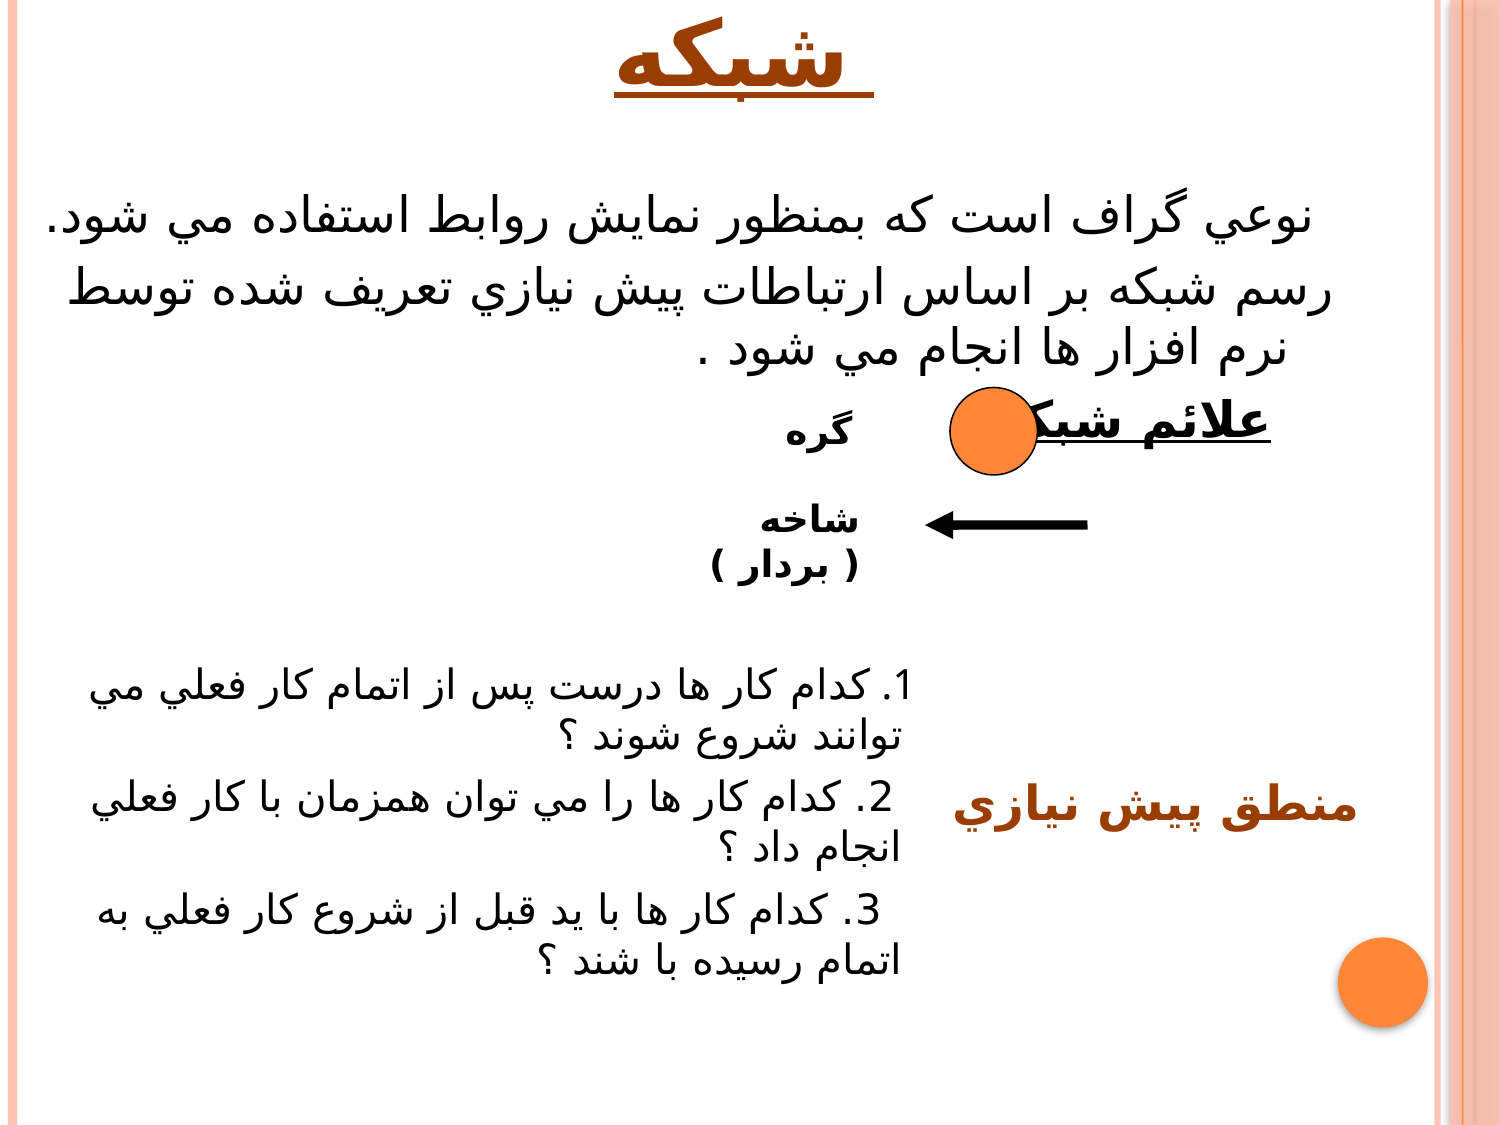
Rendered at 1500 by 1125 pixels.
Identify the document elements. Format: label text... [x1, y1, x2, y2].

text_box شاخه ( بردار ) [587, 487, 875, 593]
text_box [924, 518, 1088, 532]
text_box 1. كدام كار ها درست پس از اتمام كار فعلي مي توانند شروع شوند ؟ 2. كدام كار ها را مي توان همزمان با كار فعلي انجام داد ؟ 3. كدام كار ها با يد قبل از شروع كار فعلي به اتمام رسيده با شند ؟ [37, 650, 963, 1125]
text_box [949, 387, 1038, 475]
text_box گره [725, 399, 913, 460]
title شبكه [575, 0, 913, 113]
text_box نوعي گراف است كه بمنظور نمايش روابط استفاده مي شود. رسم شبكه بر اساس ارتباطات پيش نيازي تعريف شده توسط نرم افزار ها انجام مي شود . علائم شبكه: [0, 174, 1350, 850]
text_box منطق پيش نيازي [963, 725, 1375, 838]
